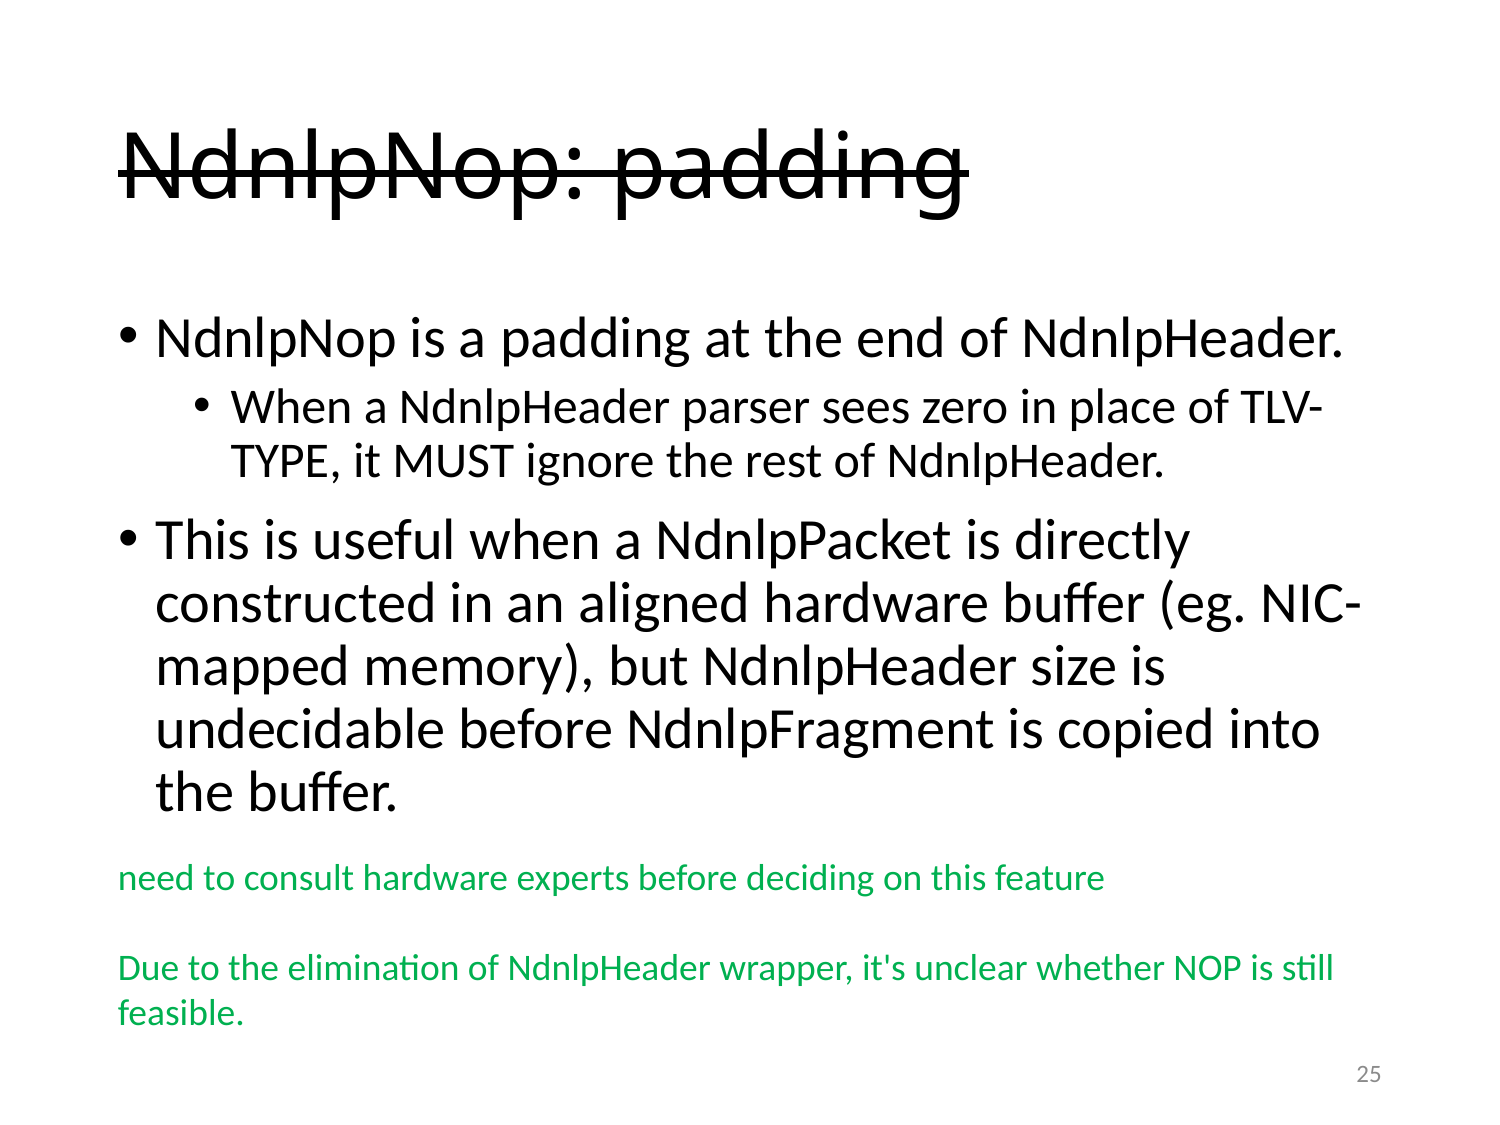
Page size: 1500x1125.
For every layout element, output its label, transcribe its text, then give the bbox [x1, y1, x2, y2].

slide_number 25 [1059, 1042, 1397, 1103]
list NdnlpNop is a padding at the end of NdnlpHeader. When a NdnlpHeader parser sees zero in place of TLV-TYPE, it MUST ignore the rest of NdnlpHeader. This is useful when a NdnlpPacket is directly constructed in an aligned hardware buffer (eg. NIC-mapped memory), but NdnlpHeader size is undecidable before NdnlpFragment is copied into the buffer. [103, 299, 1397, 845]
text_box need to consult hardware experts before deciding on this feature Due to the elimination of NdnlpHeader wrapper, it's unclear whether NOP is still feasible. [103, 845, 1397, 1041]
title NdnlpNop: padding [103, 59, 1397, 278]
